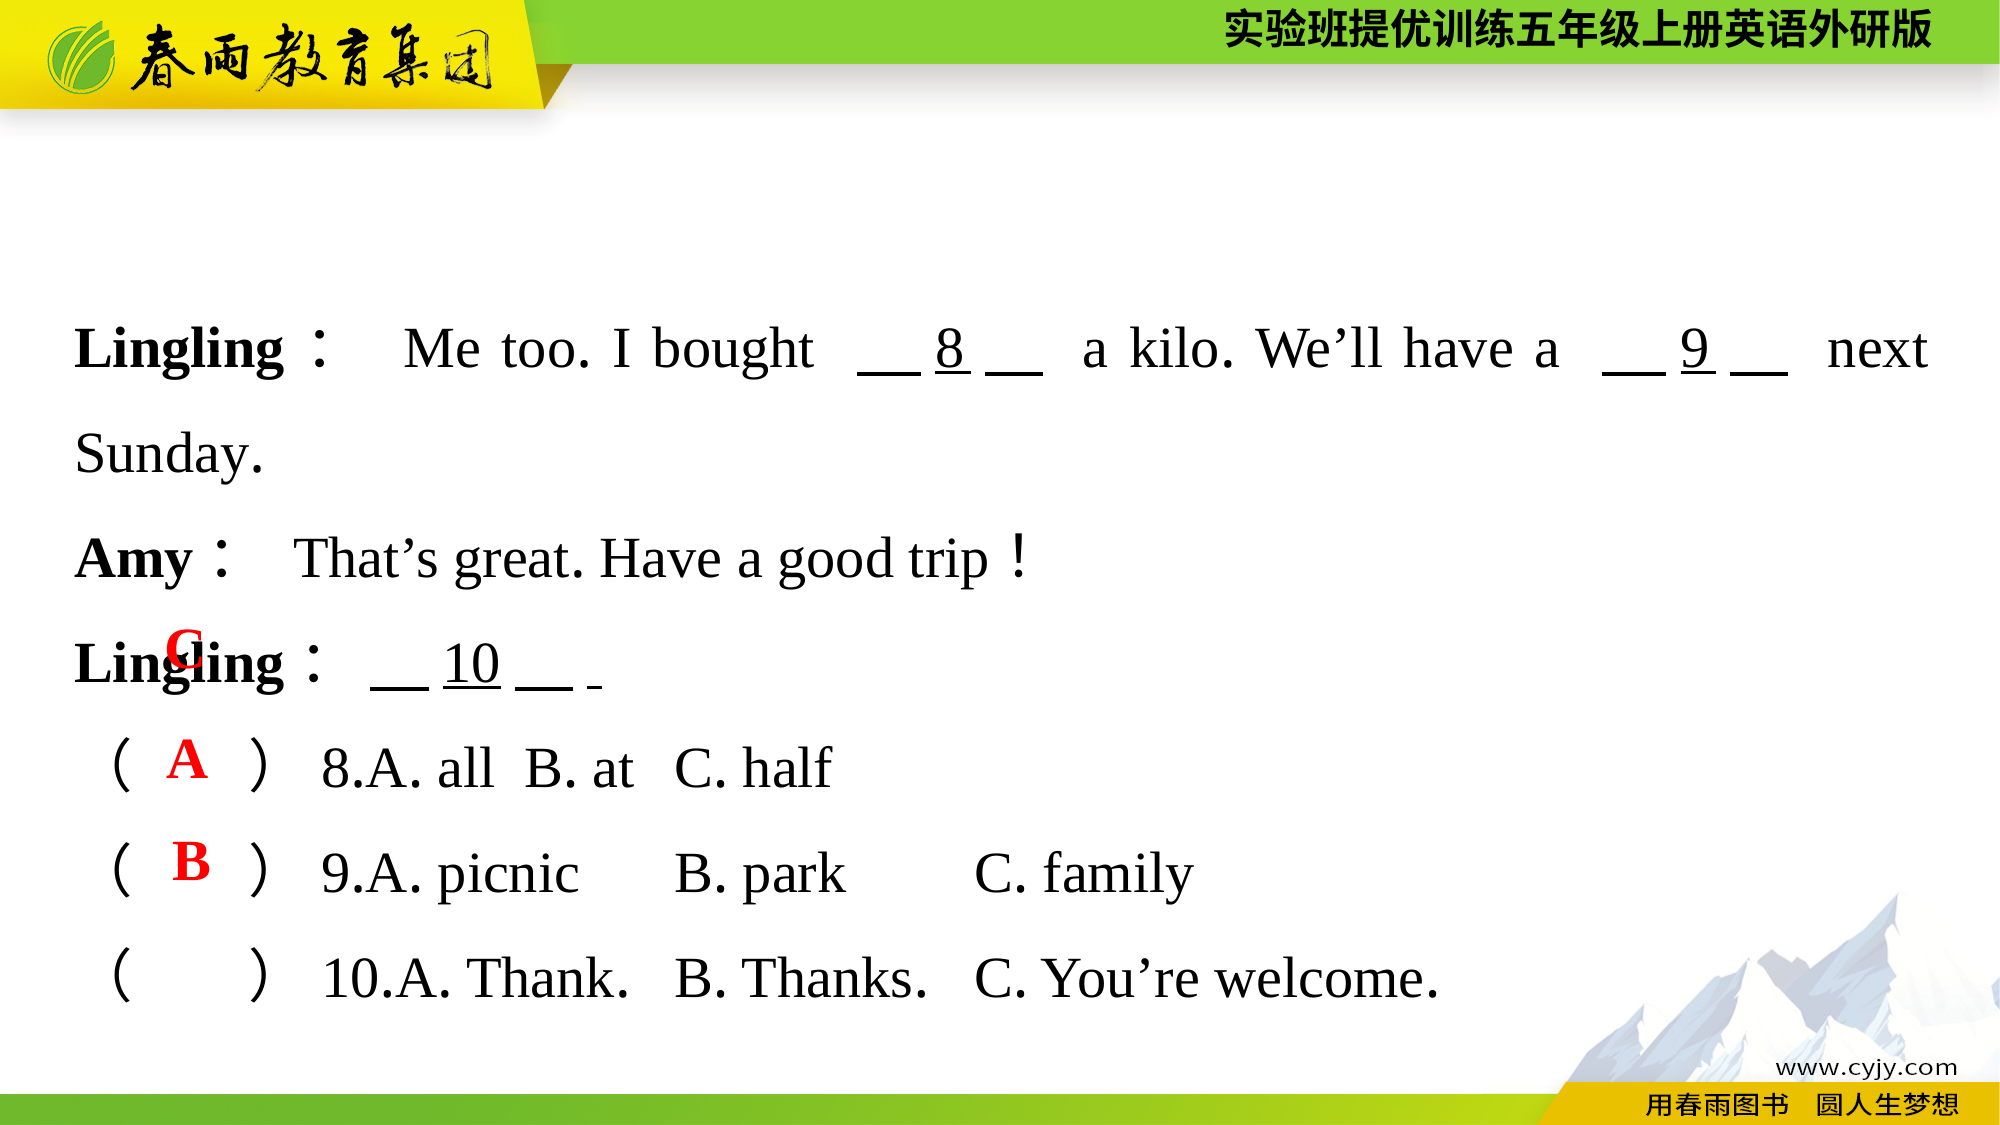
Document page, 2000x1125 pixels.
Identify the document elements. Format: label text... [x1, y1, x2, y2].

text_box A [151, 713, 224, 798]
picture [0, 0, 2000, 1125]
text_box C [149, 603, 222, 688]
list Lingling： Me too. I bought 8 a kilo. We’ll have a 9 next Sunday. Amy： That’s great. Have a good trip！ Lingling： 10 . （ ）8.A. all B. at C. half （ ）9.A. picnic B. park C. family （ ）10.A. Thank. B. Thanks. C. You’re welcome. [59, 267, 1944, 919]
text_box B [157, 814, 226, 900]
